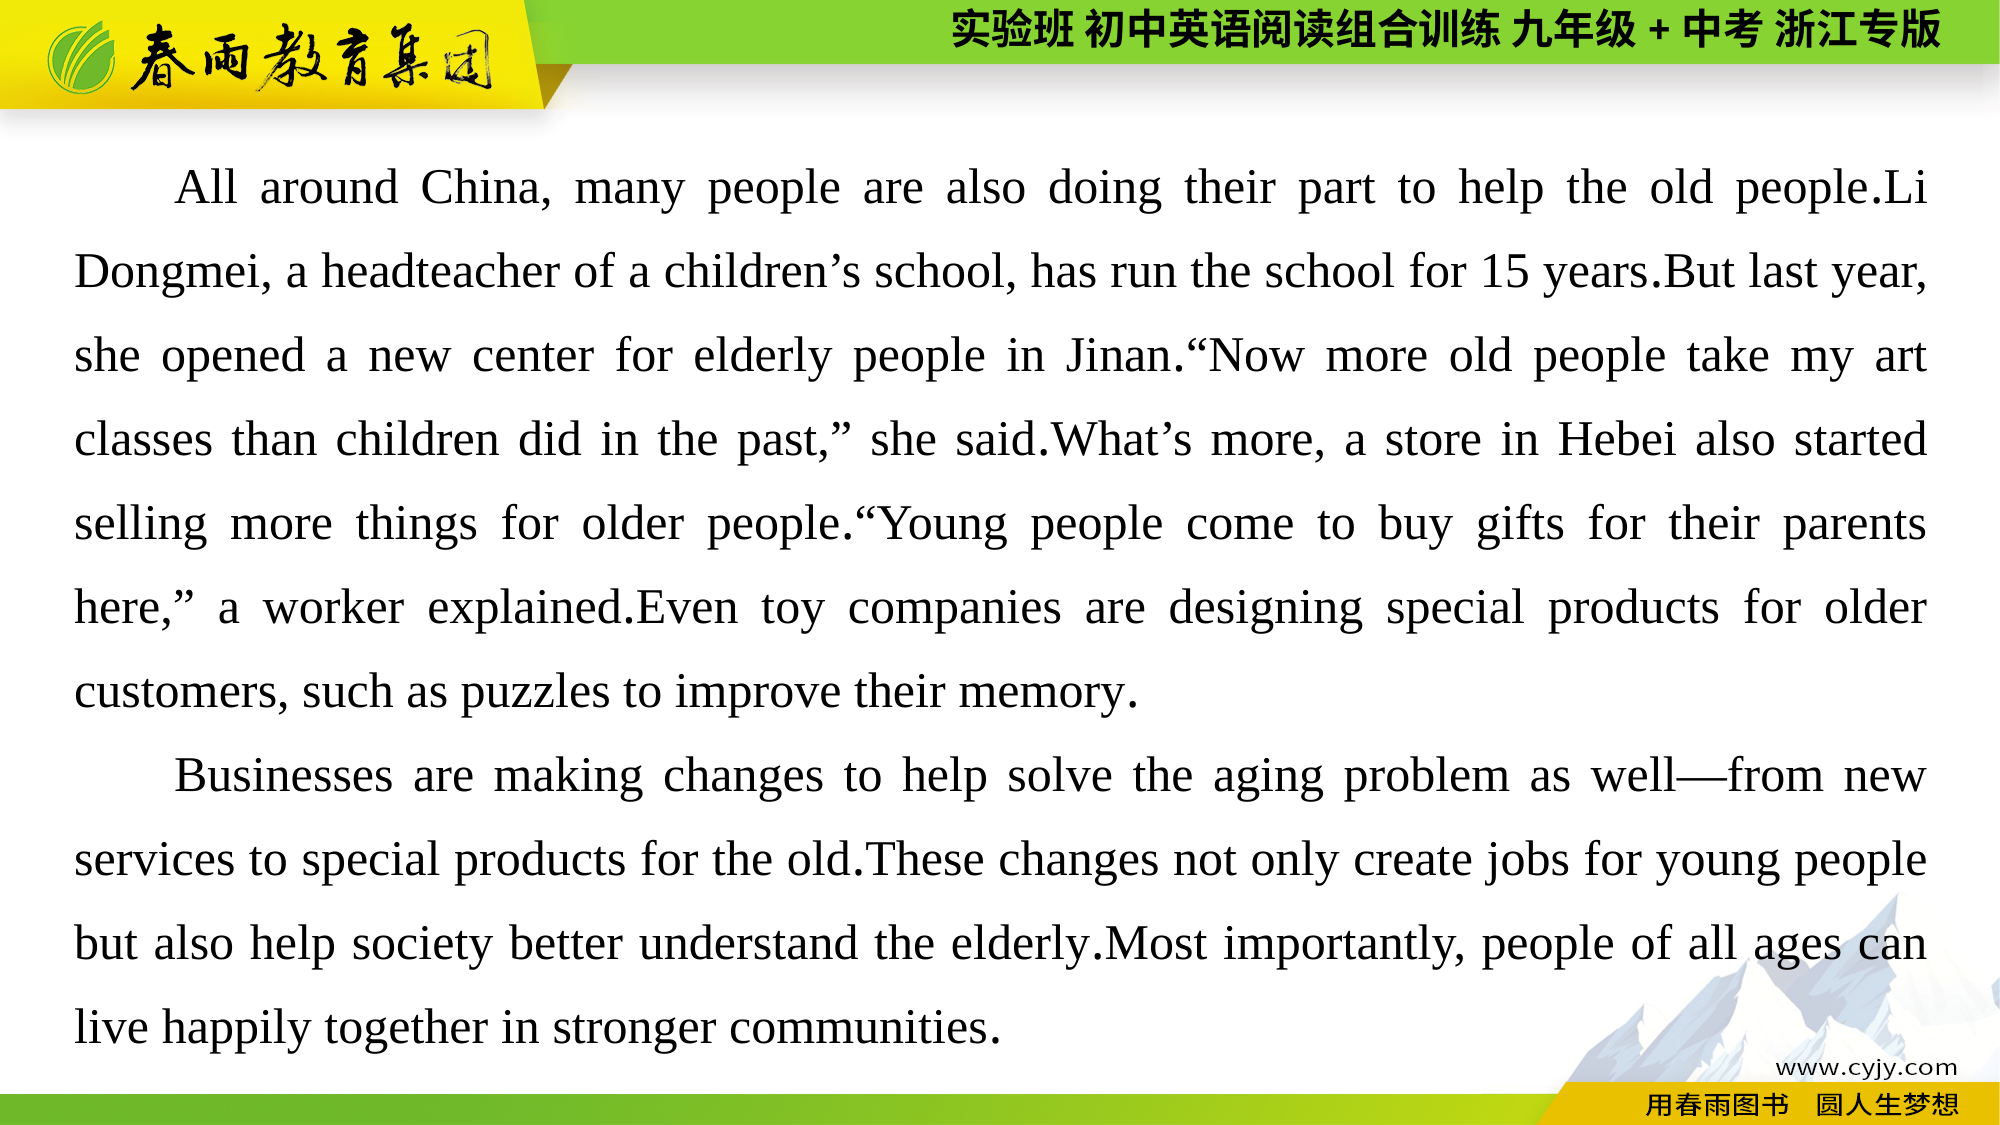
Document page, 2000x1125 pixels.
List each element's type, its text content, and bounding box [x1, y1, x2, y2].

list All around China, many people are also doing their part to help the old people.Li Dongmei, a headteacher of a children’s school, has run the school for 15 years.But last year, she opened a new center for elderly people in Jinan.“Now more old people take my art classes than children did in the past,” she said.What’s more, a store in Hebei also started selling more things for older people.“Young people come to buy gifts for their parents here,” a worker explained.Even toy companies are designing special products for older customers, such as puzzles to improve their memory. Businesses are making changes to help solve the aging problem as well—from new services to special products for the old.These changes not only create jobs for young people but also help society better understand the elderly.Most importantly, people of all ages can live happily together in stronger communities. [59, 122, 1944, 1061]
picture [0, 0, 2000, 1125]
